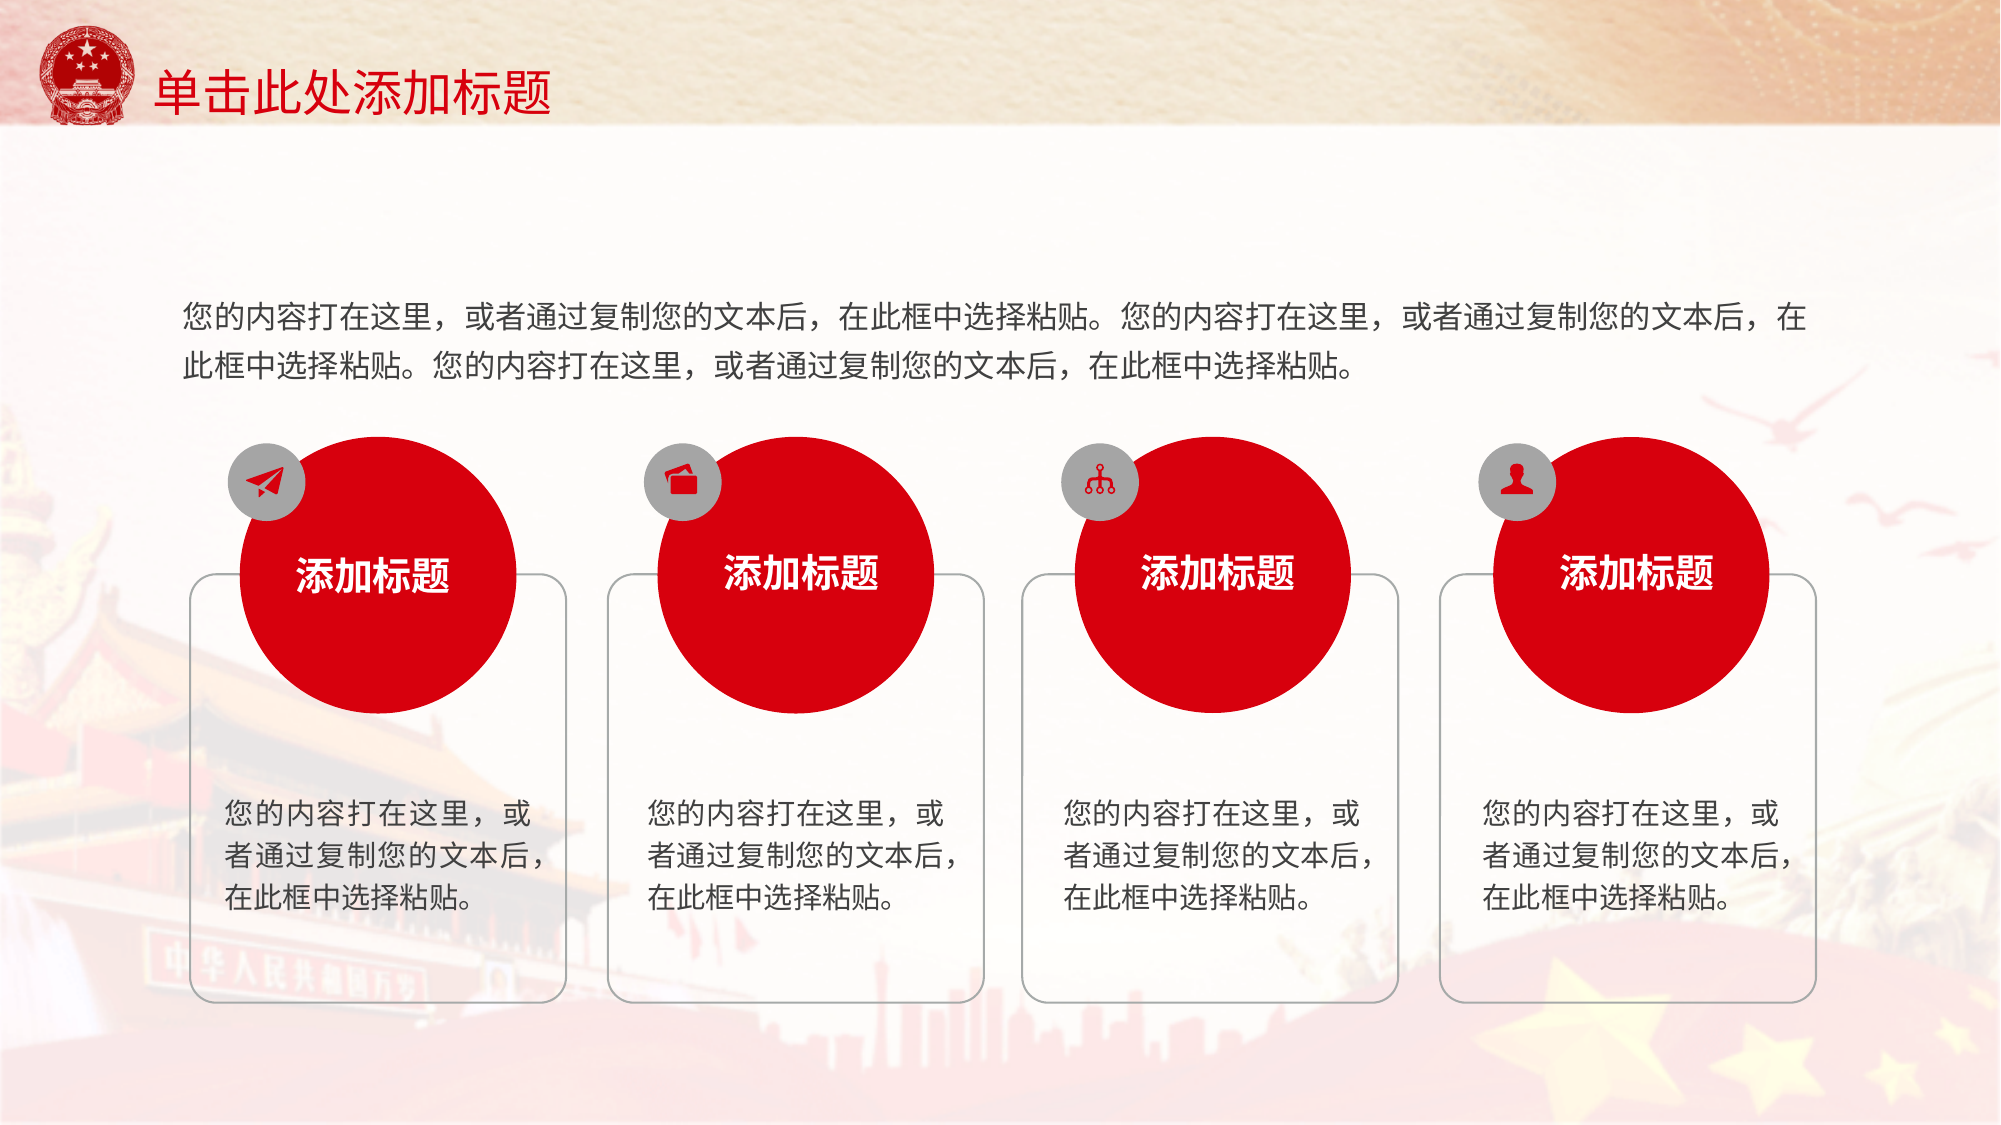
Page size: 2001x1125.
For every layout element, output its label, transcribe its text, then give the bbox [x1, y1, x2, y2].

text_box [931, 545, 935, 605]
text_box [607, 574, 984, 1003]
text_box [1084, 463, 1116, 495]
text_box 您的内容打在这里，或者通过复制您的文本后，在此框中选择粘贴。 [209, 758, 547, 945]
text_box 添加标题 [233, 527, 513, 623]
picture [0, 0, 2001, 1125]
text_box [1478, 443, 1557, 522]
text_box [248, 436, 508, 527]
text_box 添加标题 [1507, 527, 1767, 623]
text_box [643, 443, 722, 522]
text_box 添加标题 [671, 527, 931, 623]
text_box 单击此处添加标题 [160, 36, 1863, 155]
text_box [1061, 443, 1139, 522]
text_box [190, 574, 567, 1003]
text_box 您的内容打在这里，或者通过复制您的文本后，在此框中选择粘贴。您的内容打在这里，或者通过复制您的文本后，在此框中选择粘贴。您的内容打在这里，或者通过复制您的文本后，在此框中选择粘贴。 [168, 278, 1832, 391]
text_box 添加标题 [1088, 527, 1348, 623]
text_box [248, 623, 508, 714]
text_box [1439, 574, 1817, 1003]
text_box 您的内容打在这里，或者通过复制您的文本后，在此框中选择粘贴。 [647, 758, 945, 945]
text_box 您的内容打在这里，或者通过复制您的文本后，在此框中选择粘贴。 [1063, 758, 1361, 945]
text_box [1022, 574, 1399, 1003]
text_box [1074, 436, 1343, 714]
text_box [1493, 437, 1761, 714]
text_box [513, 544, 517, 606]
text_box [227, 443, 306, 522]
text_box [657, 436, 926, 714]
text_box 您的内容打在这里，或者通过复制您的文本后，在此框中选择粘贴。 [1482, 758, 1781, 945]
